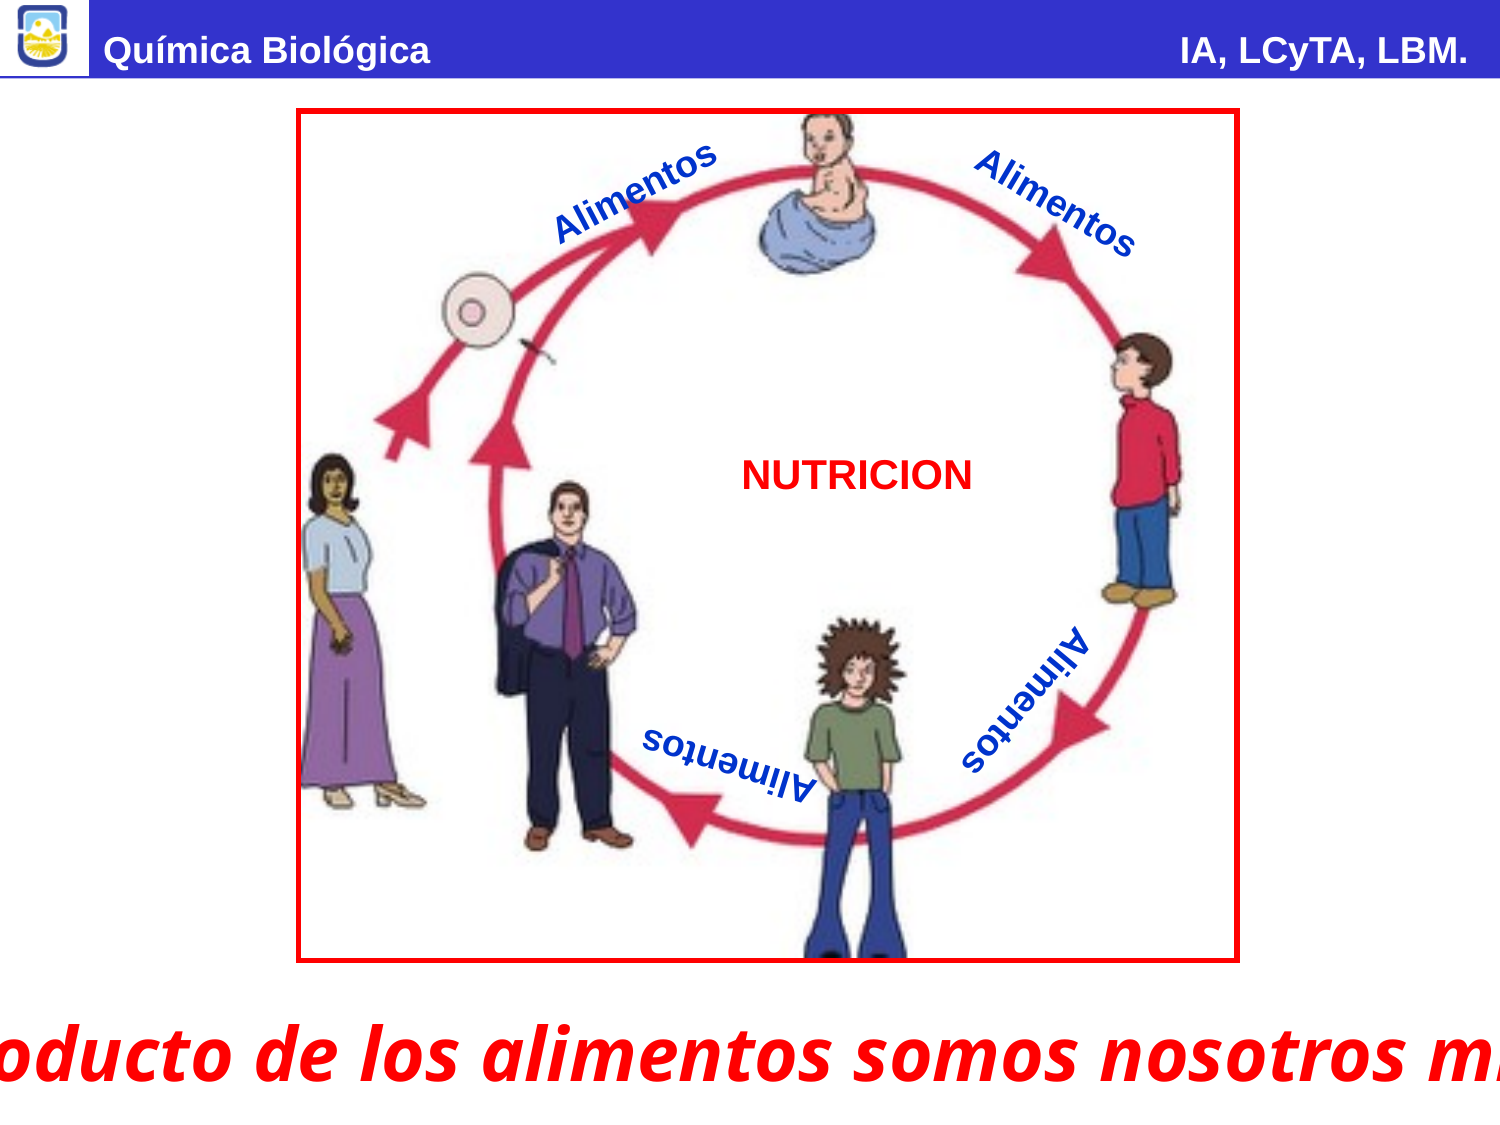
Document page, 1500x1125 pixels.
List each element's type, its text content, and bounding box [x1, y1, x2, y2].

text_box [0, 0, 1500, 83]
text_box “El producto de los alimentos somos nosotros mismos” [0, 999, 1500, 1105]
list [300, 113, 1235, 959]
